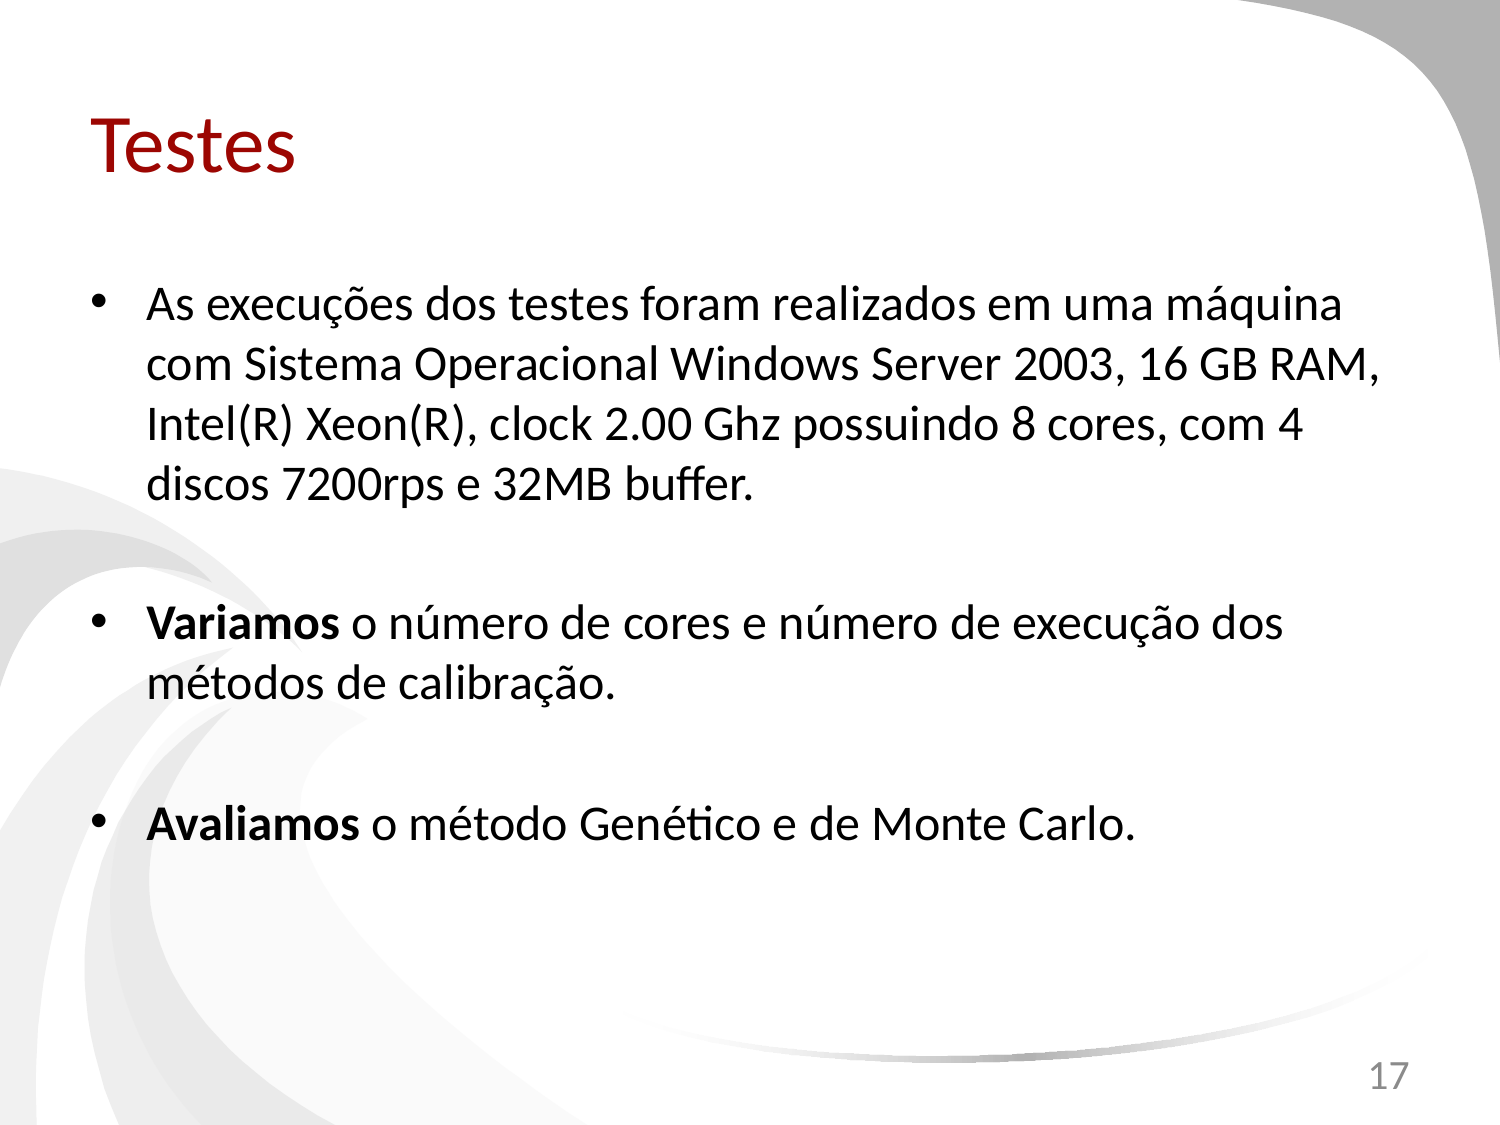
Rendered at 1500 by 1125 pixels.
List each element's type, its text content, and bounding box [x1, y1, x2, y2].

title Testes [75, 45, 1425, 233]
list As execuções dos testes foram realizados em uma máquina com Sistema Operacional Windows Server 2003, 16 GB RAM, Intel(R) Xeon(R), clock 2.00 Ghz possuindo 8 cores, com 4 discos 7200rps e 32MB buffer. Variamos o número de cores e número de execução dos métodos de calibração. Avaliamos o método Genético e de Monte Carlo. [75, 262, 1425, 1005]
slide_number 17 [1074, 1042, 1425, 1103]
